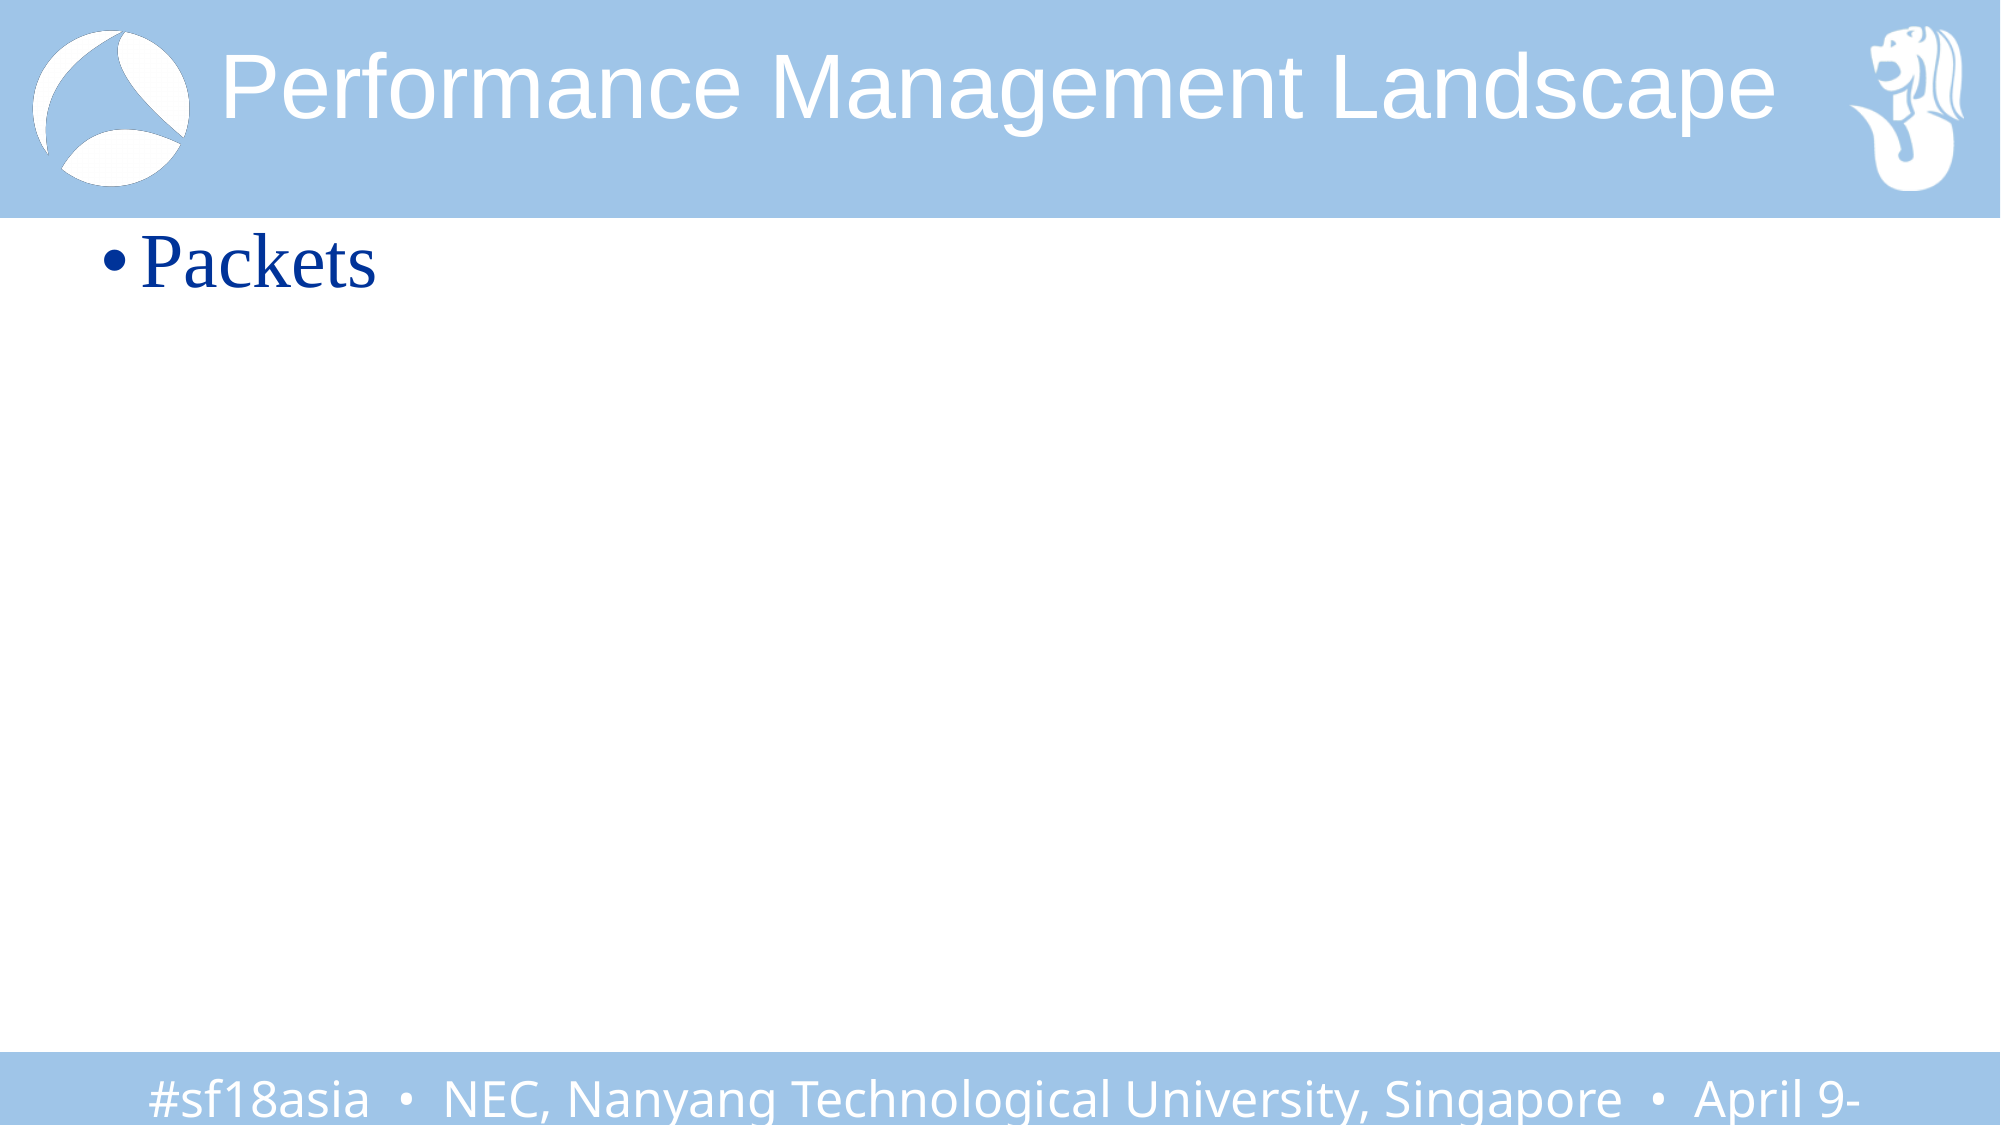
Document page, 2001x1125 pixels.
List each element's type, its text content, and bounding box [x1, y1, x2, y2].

picture [1849, 155, 1964, 191]
title Performance Management Landscape [31, 24, 1994, 155]
picture [32, 155, 190, 187]
list Packets [86, 210, 1914, 1072]
